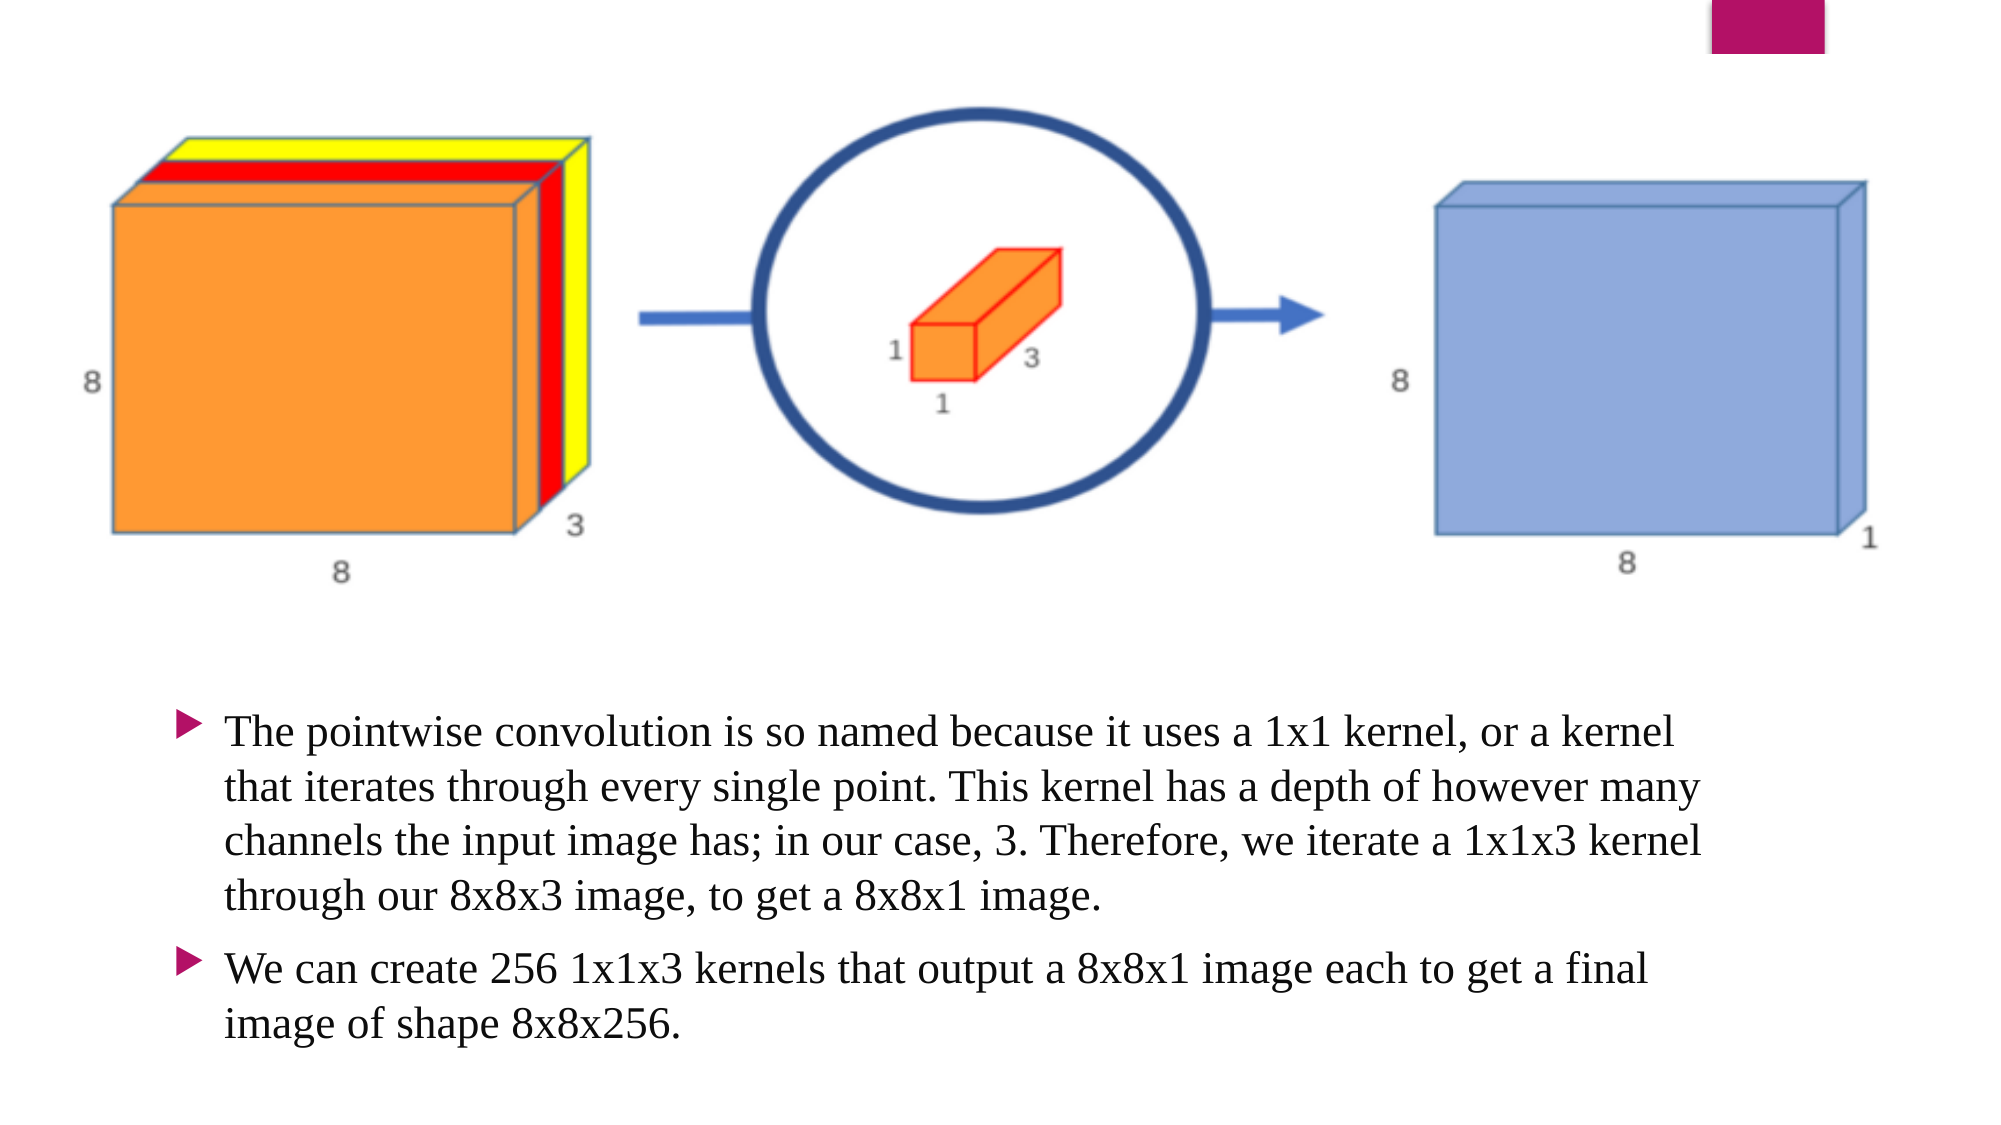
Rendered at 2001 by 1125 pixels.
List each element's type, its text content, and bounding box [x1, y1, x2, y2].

picture [71, 54, 1923, 660]
list The pointwise convolution is so named because it uses a 1x1 kernel, or a kernel that iterates through every single point. This kernel has a depth of however many channels the input image has; in our case, 3. Therefore, we iterate a 1x1x3 kernel through our 8x8x3 image, to get a 8x8x1 image. We can create 256 1x1x3 kernels that output a 8x8x1 image each to get a final image of shape 8x8x256. [158, 693, 1734, 1113]
